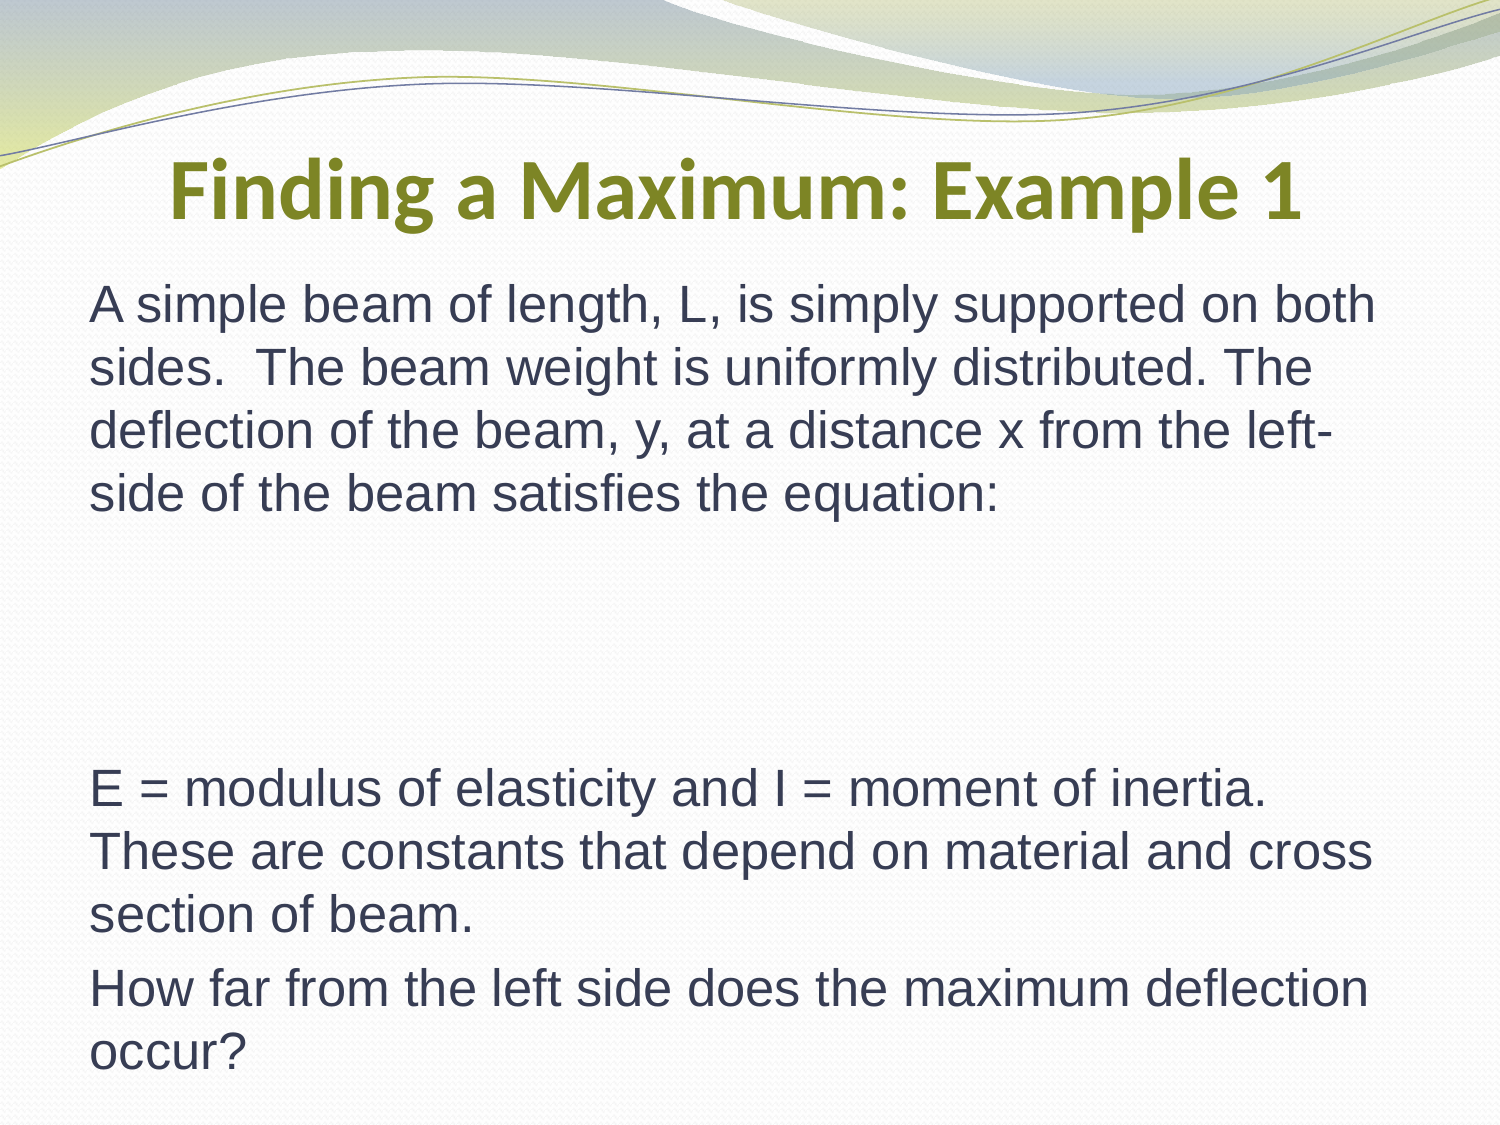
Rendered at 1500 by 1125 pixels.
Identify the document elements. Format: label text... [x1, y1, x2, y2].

title Finding a Maximum: Example 1 [62, 50, 1413, 238]
